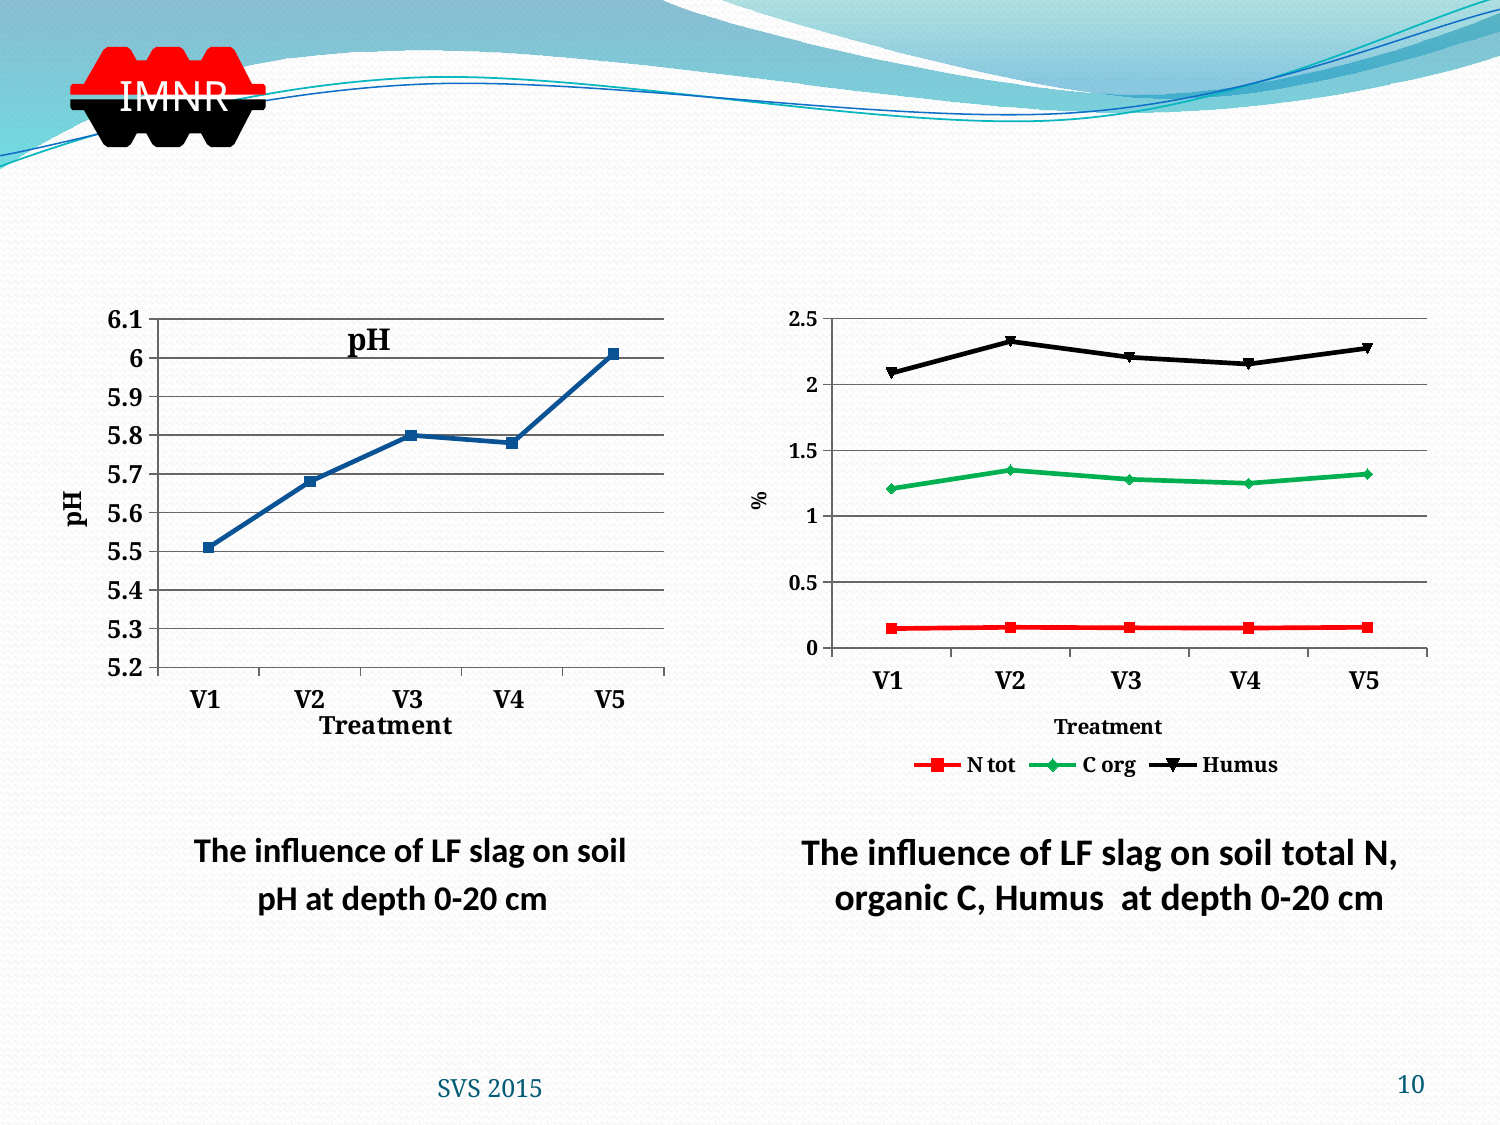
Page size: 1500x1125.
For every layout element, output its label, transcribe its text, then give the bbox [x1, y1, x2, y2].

text_box The influence of LF slag on soil total N, organic C, Humus at depth 0-20 cm [761, 820, 1430, 961]
chart [46, 292, 692, 751]
chart [738, 304, 1454, 786]
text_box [70, 46, 266, 148]
text_box The influence of LF slag on soil pH at depth 0-20 cm [82, 820, 739, 926]
footer SVS 2015 [437, 1042, 988, 1103]
slide_number 10 [1299, 1042, 1425, 1103]
